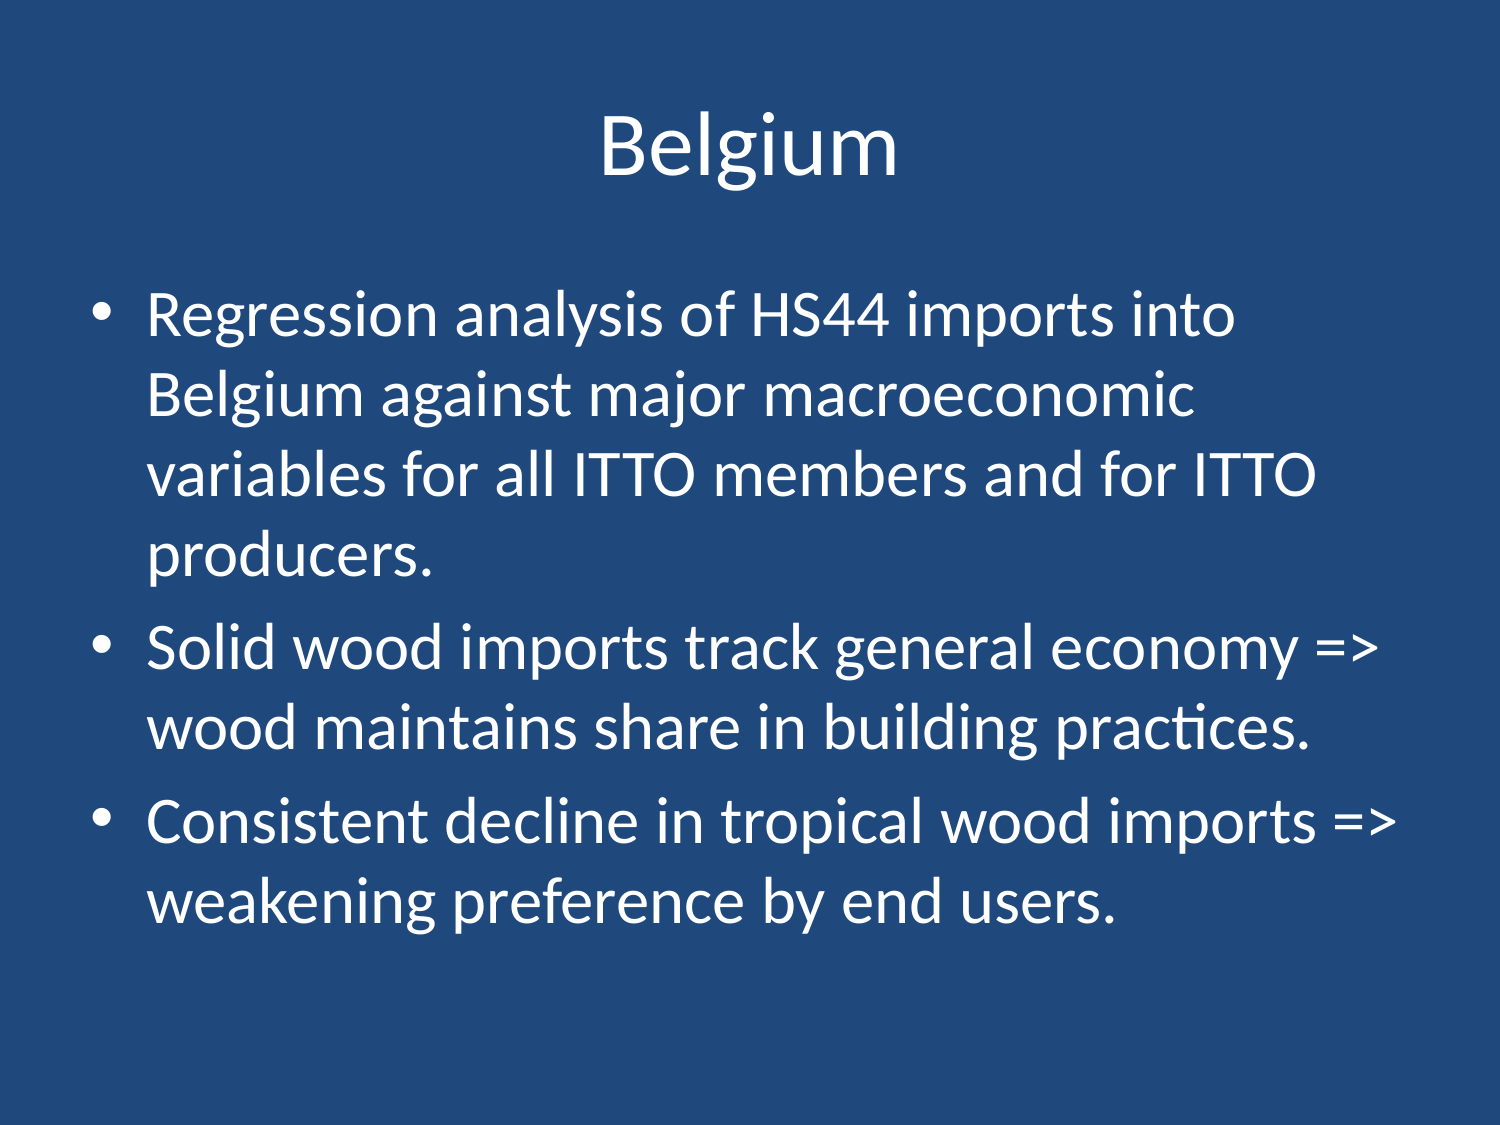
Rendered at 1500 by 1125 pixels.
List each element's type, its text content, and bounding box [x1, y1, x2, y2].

title Belgium [75, 45, 1425, 233]
list Regression analysis of HS44 imports into Belgium against major macroeconomic variables for all ITTO members and for ITTO producers. Solid wood imports track general economy => wood maintains share in building practices. Consistent decline in tropical wood imports => weakening preference by end users. [75, 262, 1425, 1005]
